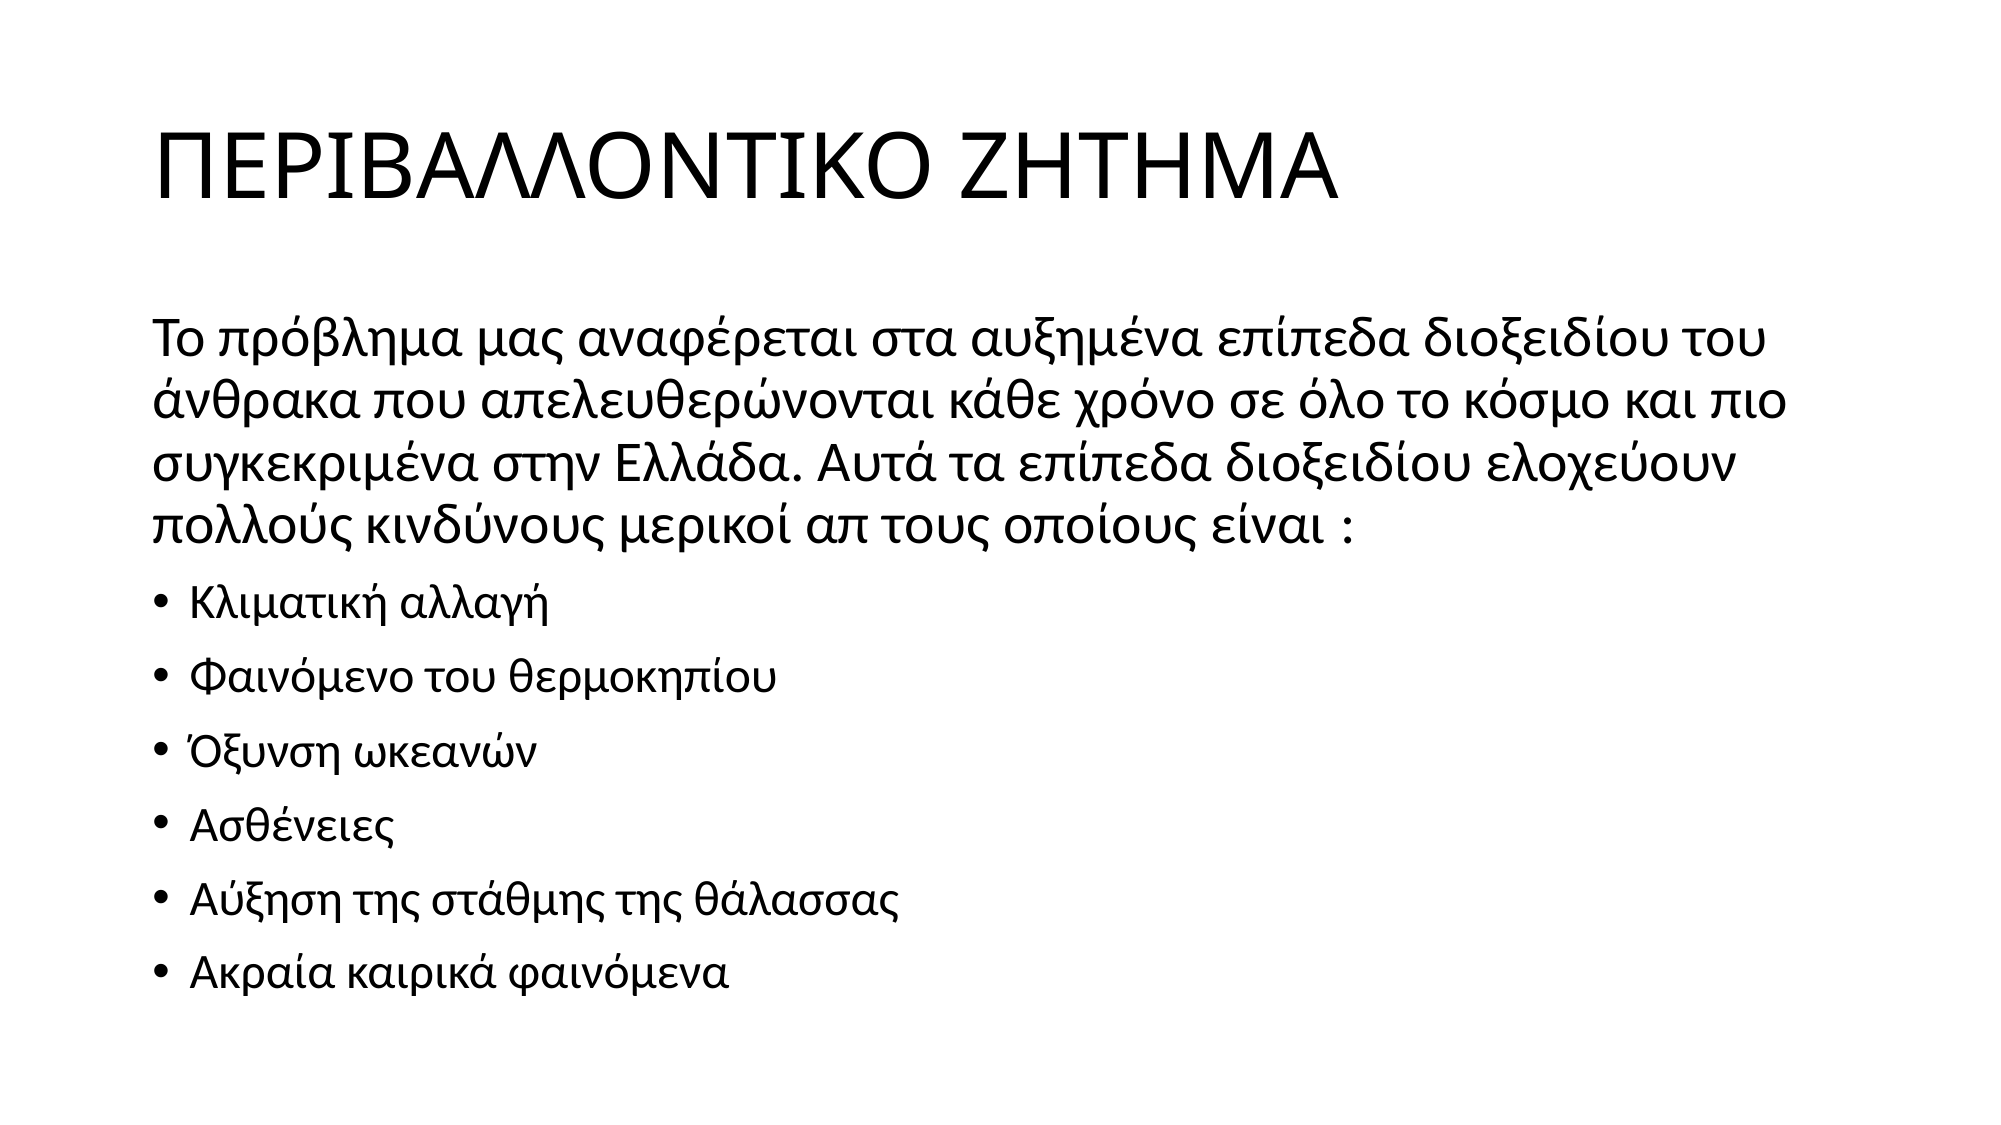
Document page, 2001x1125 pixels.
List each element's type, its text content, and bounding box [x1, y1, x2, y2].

list Το πρόβλημα μας αναφέρεται στα αυξημένα επίπεδα διοξειδίου του άνθρακα που απελευθερώνονται κάθε χρόνο σε όλο το κόσμο και πιο συγκεκριμένα στην Ελλάδα. Αυτά τα επίπεδα διοξειδίου ελοχεύουν πολλούς κινδύνους μερικοί απ τους οποίους είναι : Κλιματική αλλαγή Φαινόμενο του θερμοκηπίου Όξυνση ωκεανών Ασθένειες Αύξηση της στάθμης της θάλασσας Ακραία καιρικά φαινόμενα [137, 299, 1863, 1014]
title ΠΕΡΙΒΑΛΛΟΝΤΙΚΟ ΖΗΤΗΜΑ [137, 59, 1863, 278]
